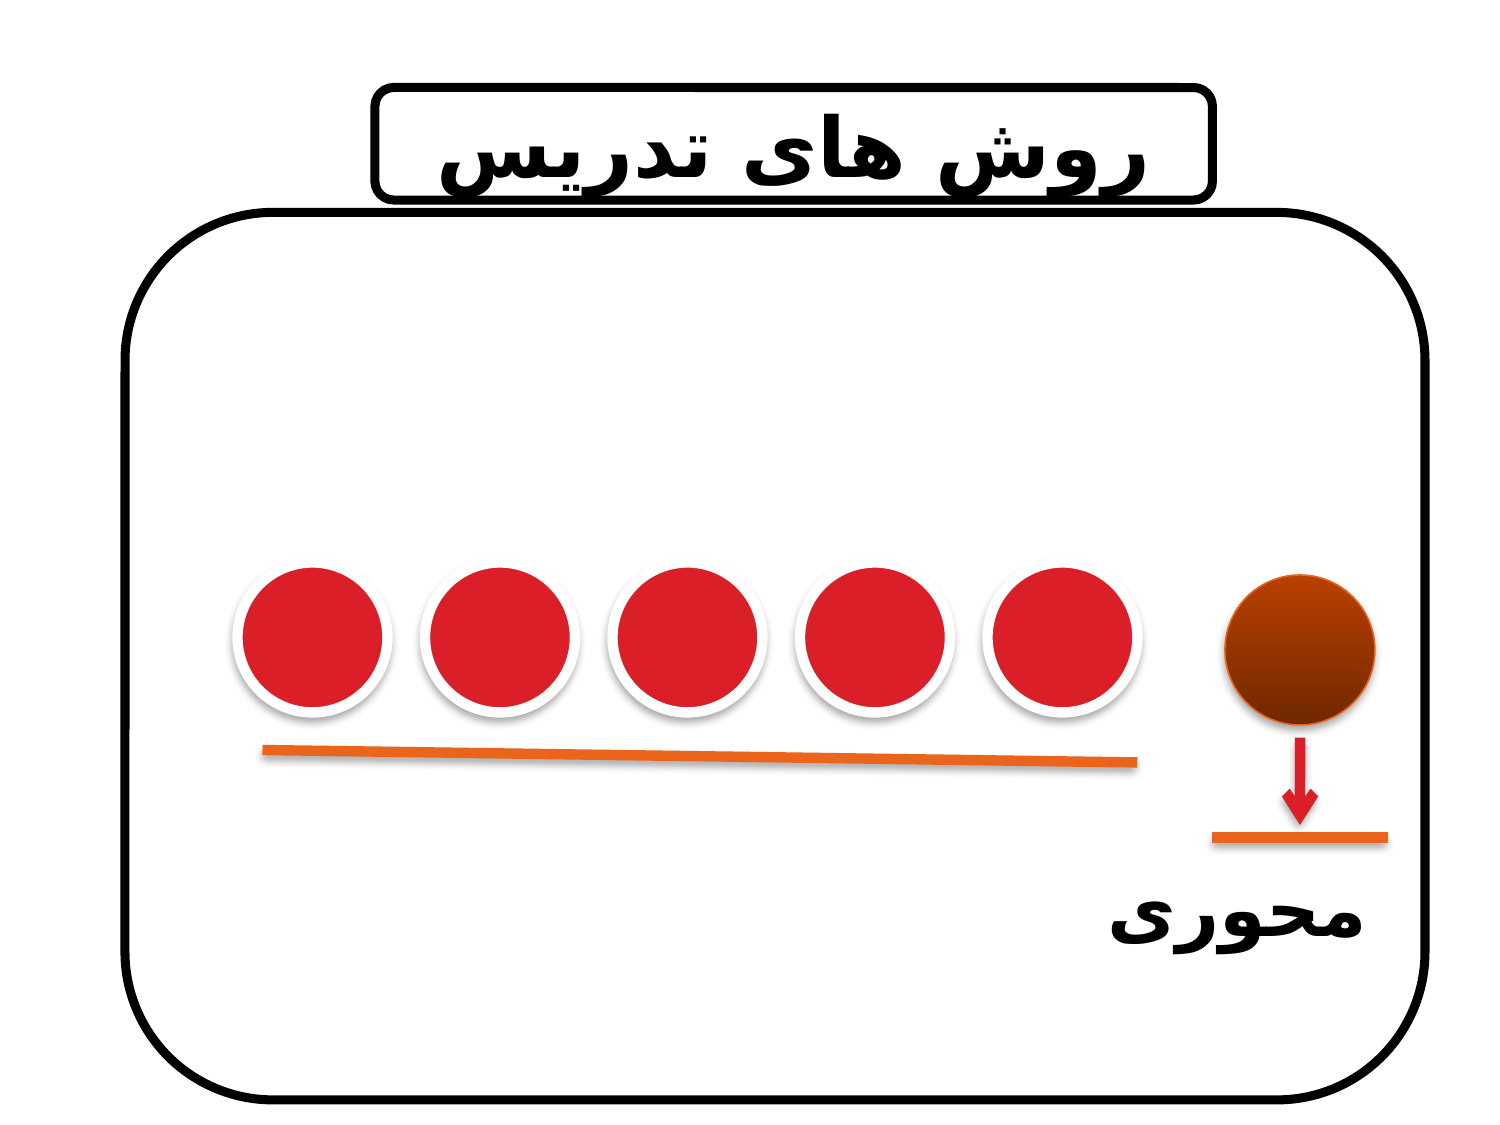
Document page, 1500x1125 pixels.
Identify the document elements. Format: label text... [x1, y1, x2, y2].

text_box [794, 557, 956, 718]
text_box [419, 557, 581, 718]
text_box روش های تدریس [370, 82, 1217, 205]
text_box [262, 749, 1138, 763]
text_box [982, 557, 1143, 718]
text_box [607, 557, 768, 718]
text_box روش ها محوری ꞊ محوری [120, 207, 1430, 1105]
text_box [232, 557, 393, 718]
text_box [1224, 574, 1376, 726]
